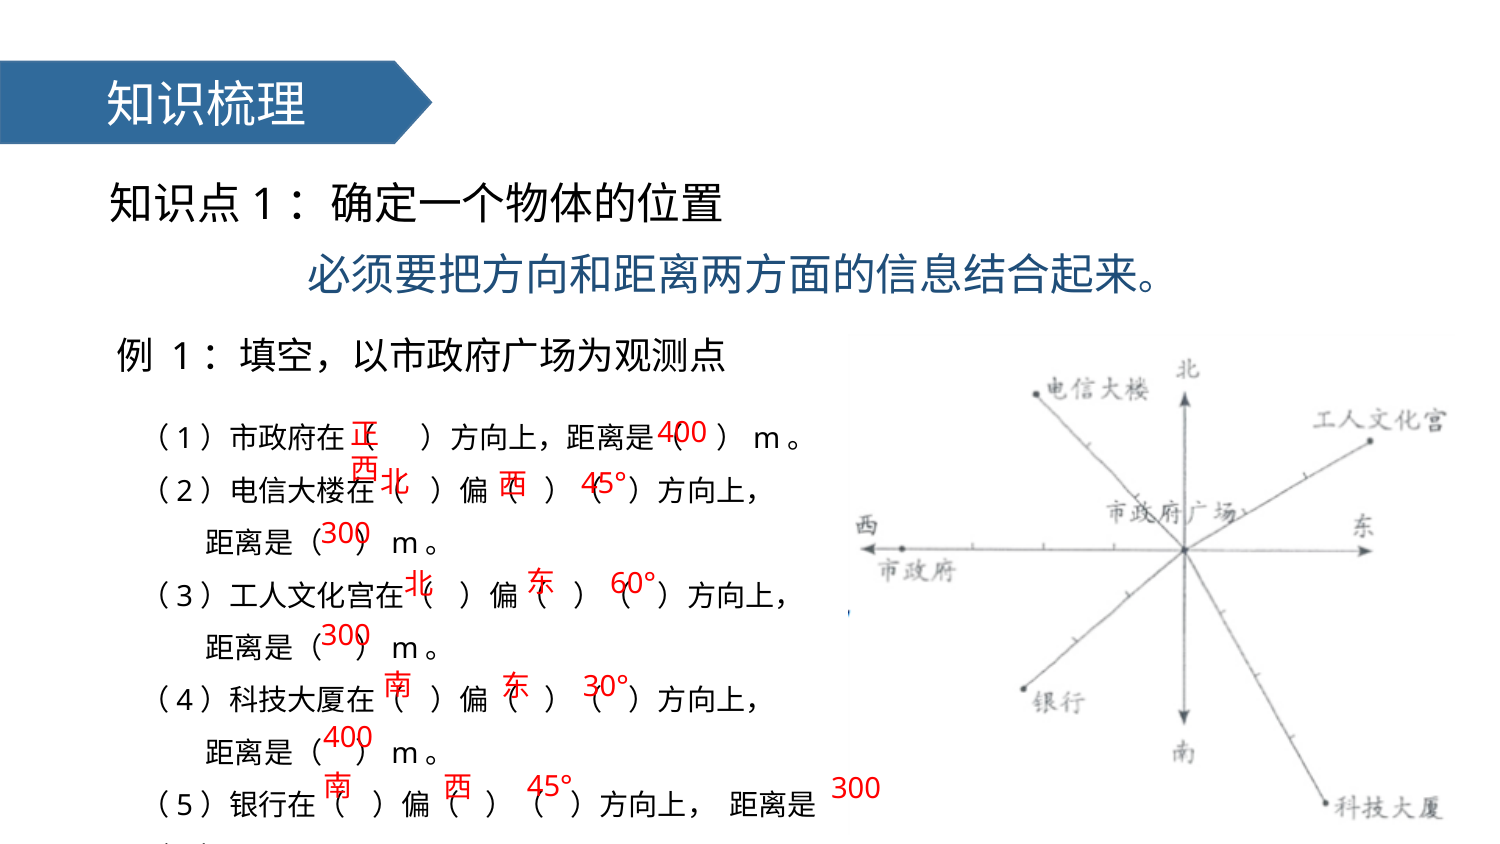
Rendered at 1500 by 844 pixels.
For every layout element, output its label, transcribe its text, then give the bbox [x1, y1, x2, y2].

picture [848, 334, 1455, 835]
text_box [101, 325, 992, 834]
text_box 知识梳理 [0, 61, 432, 144]
text_box 知识点1：确定一个物体的位置 [98, 169, 766, 234]
text_box 必须要把方向和距离两方面的信息结合起来。 [295, 214, 1189, 305]
